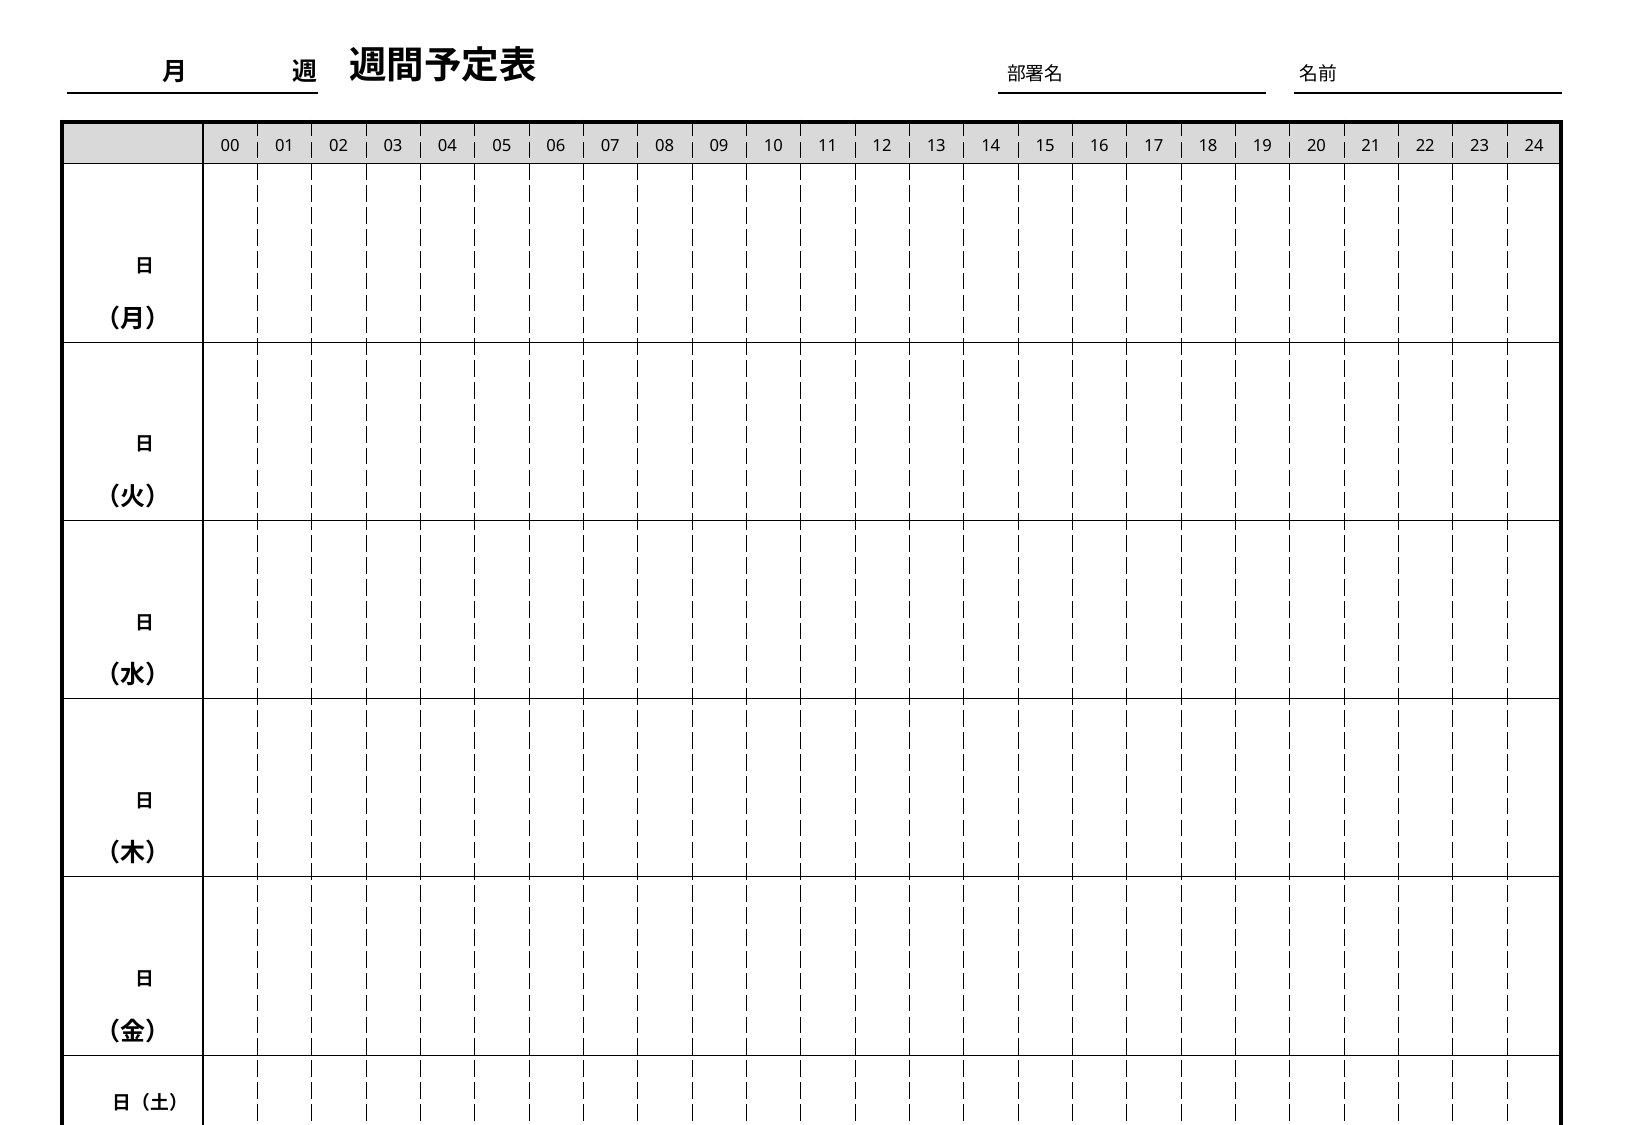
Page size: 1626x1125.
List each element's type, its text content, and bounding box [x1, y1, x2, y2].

table_header 14 [964, 124, 1018, 163]
table_cell [964, 699, 1018, 876]
text_box 名前 [1285, 54, 1353, 92]
table_header 15 [1018, 124, 1072, 163]
table_cell [583, 343, 638, 520]
table_cell [1507, 877, 1559, 1055]
table_cell [1018, 877, 1072, 1055]
table_cell [257, 521, 312, 698]
table_cell [964, 521, 1018, 698]
table_cell [366, 164, 420, 342]
table_header 24 [1507, 124, 1559, 163]
table_cell [583, 521, 638, 698]
table_cell [1344, 699, 1398, 876]
text_box 週間予定表 [334, 33, 552, 94]
table_cell [692, 1056, 746, 1125]
table_cell [583, 1056, 638, 1125]
table_cell [801, 164, 855, 342]
table_cell [1018, 1056, 1072, 1125]
table_cell [257, 877, 312, 1055]
table_cell [1181, 699, 1235, 876]
table_cell [1344, 877, 1398, 1055]
table_cell [746, 877, 801, 1055]
table_cell [964, 164, 1018, 342]
table_cell [1018, 164, 1072, 342]
table_cell [964, 877, 1018, 1055]
table_cell [1181, 343, 1235, 520]
table_cell [204, 343, 257, 520]
table_cell [909, 521, 964, 698]
table_cell [257, 1056, 312, 1125]
table_cell [1127, 343, 1181, 520]
table_cell [1453, 343, 1507, 520]
table_cell [1072, 1056, 1127, 1125]
table_cell [1072, 164, 1127, 342]
table_cell [475, 1056, 529, 1125]
table_header 18 [1181, 124, 1235, 163]
table_cell [1127, 699, 1181, 876]
table_header 10 [746, 124, 801, 163]
table_cell [1181, 1056, 1235, 1125]
table_cell [529, 521, 583, 698]
table_cell [746, 699, 801, 876]
table_cell [475, 343, 529, 520]
table_header 09 [692, 124, 746, 163]
table_cell [964, 343, 1018, 520]
table_cell [909, 1056, 964, 1125]
table_cell [1235, 699, 1290, 876]
table_cell [1235, 1056, 1290, 1125]
table_header 23 [1453, 124, 1507, 163]
table_cell [855, 164, 909, 342]
table_cell [583, 877, 638, 1055]
table_cell [475, 164, 529, 342]
table_cell [420, 521, 475, 698]
table_cell [909, 877, 964, 1055]
table_cell [420, 699, 475, 876]
table_cell [257, 699, 312, 876]
table_cell [855, 1056, 909, 1125]
table_cell [529, 877, 583, 1055]
table_cell [1398, 521, 1453, 698]
table_cell [909, 699, 964, 876]
table_cell [257, 164, 312, 342]
table_cell [692, 699, 746, 876]
table_cell [801, 699, 855, 876]
table_cell [420, 164, 475, 342]
table_cell [366, 1056, 420, 1125]
table_cell [1072, 343, 1127, 520]
table_cell [638, 164, 692, 342]
table_cell [638, 877, 692, 1055]
table_cell [204, 699, 257, 876]
table_cell [1290, 164, 1344, 342]
table_header 16 [1072, 124, 1127, 163]
table_cell [1127, 521, 1181, 698]
table_header 08 [638, 124, 692, 163]
table_header 20 [1290, 124, 1344, 163]
table_cell [1235, 343, 1290, 520]
table_cell [855, 521, 909, 698]
table_cell [366, 343, 420, 520]
table_cell [801, 521, 855, 698]
table_cell [692, 877, 746, 1055]
table_cell [204, 164, 257, 342]
table_cell [529, 1056, 583, 1125]
table_cell [420, 343, 475, 520]
table_cell [204, 521, 257, 698]
table_cell [1453, 877, 1507, 1055]
table_cell [746, 164, 801, 342]
table_header 02 [312, 124, 366, 163]
table_cell [1398, 343, 1453, 520]
table_cell 日 （月） [64, 164, 202, 342]
table_cell [1453, 164, 1507, 342]
table_header 22 [1398, 124, 1453, 163]
table_cell [692, 343, 746, 520]
table_cell [855, 877, 909, 1055]
table_cell [583, 164, 638, 342]
table_cell [1344, 164, 1398, 342]
table_cell [1290, 877, 1344, 1055]
table_cell 日 （木） [64, 699, 202, 876]
table_cell [204, 877, 257, 1055]
table_cell [529, 164, 583, 342]
table_cell [964, 1056, 1018, 1125]
table_header 06 [529, 124, 583, 163]
table_header 12 [855, 124, 909, 163]
table_cell [638, 699, 692, 876]
table_cell [909, 164, 964, 342]
table_cell [1235, 521, 1290, 698]
table_cell [1507, 521, 1559, 698]
table_cell [583, 699, 638, 876]
table_cell [529, 343, 583, 520]
table_cell [257, 343, 312, 520]
table_header 05 [475, 124, 529, 163]
table_cell [475, 877, 529, 1055]
table_cell [801, 877, 855, 1055]
table_cell [1181, 877, 1235, 1055]
table_cell [746, 521, 801, 698]
table_cell [312, 521, 366, 698]
table_cell [1127, 1056, 1181, 1125]
table_cell [1453, 699, 1507, 876]
table_cell [1235, 877, 1290, 1055]
table_cell [1398, 699, 1453, 876]
table_cell [312, 164, 366, 342]
table_cell [638, 343, 692, 520]
table_cell [855, 343, 909, 520]
table_header 17 [1127, 124, 1181, 163]
table_cell [638, 1056, 692, 1125]
table_header 07 [583, 124, 638, 163]
table_cell [475, 699, 529, 876]
table_header 03 [366, 124, 420, 163]
table_cell [1181, 164, 1235, 342]
table_cell [1398, 1056, 1453, 1125]
table_cell 日（土） [64, 1056, 202, 1125]
table_cell [1453, 1056, 1507, 1125]
table_cell [1507, 699, 1559, 876]
table_cell [746, 343, 801, 520]
table_cell [312, 343, 366, 520]
table_cell [692, 164, 746, 342]
table_cell [475, 521, 529, 698]
table_cell [1344, 1056, 1398, 1125]
table_cell [1072, 699, 1127, 876]
table_cell [1127, 877, 1181, 1055]
table_header [64, 124, 202, 163]
text_box 月 週 [147, 47, 333, 93]
table_cell [1453, 521, 1507, 698]
table_cell [312, 877, 366, 1055]
table_cell [366, 699, 420, 876]
table_cell [1507, 343, 1559, 520]
table_cell [1398, 164, 1453, 342]
table_cell [1181, 521, 1235, 698]
table_cell [801, 343, 855, 520]
text_box 部署名 [992, 54, 1079, 92]
table_cell [1235, 164, 1290, 342]
table_cell [692, 521, 746, 698]
table_cell [746, 1056, 801, 1125]
table_cell [1344, 521, 1398, 698]
table_cell [1018, 699, 1072, 876]
table_header 21 [1344, 124, 1398, 163]
table_cell 日 （火） [64, 343, 202, 520]
table_cell [1018, 521, 1072, 698]
table_cell [420, 1056, 475, 1125]
table_cell [1398, 877, 1453, 1055]
table_cell [1344, 343, 1398, 520]
table_cell [420, 877, 475, 1055]
table_cell [1507, 1056, 1559, 1125]
table_cell [638, 521, 692, 698]
table_cell [1018, 343, 1072, 520]
table_cell [1290, 521, 1344, 698]
table_cell [529, 699, 583, 876]
table_cell [312, 1056, 366, 1125]
table_cell 日 （金） [64, 877, 202, 1055]
table_cell [801, 1056, 855, 1125]
table_cell [366, 877, 420, 1055]
table_cell [204, 1056, 257, 1125]
table_header 13 [909, 124, 964, 163]
table_cell [366, 521, 420, 698]
table_cell [1290, 699, 1344, 876]
table_cell [1507, 164, 1559, 342]
table_header 00 [204, 124, 257, 163]
table_cell [1290, 343, 1344, 520]
table_cell [1072, 877, 1127, 1055]
table_cell 日 （水） [64, 521, 202, 698]
table_cell [1290, 1056, 1344, 1125]
table_cell [312, 699, 366, 876]
table_cell [909, 343, 964, 520]
table_header 01 [257, 124, 312, 163]
table_cell [1072, 521, 1127, 698]
table_cell [855, 699, 909, 876]
table_header 19 [1235, 124, 1290, 163]
table_cell [1127, 164, 1181, 342]
table_header 11 [801, 124, 855, 163]
table_header 04 [420, 124, 475, 163]
